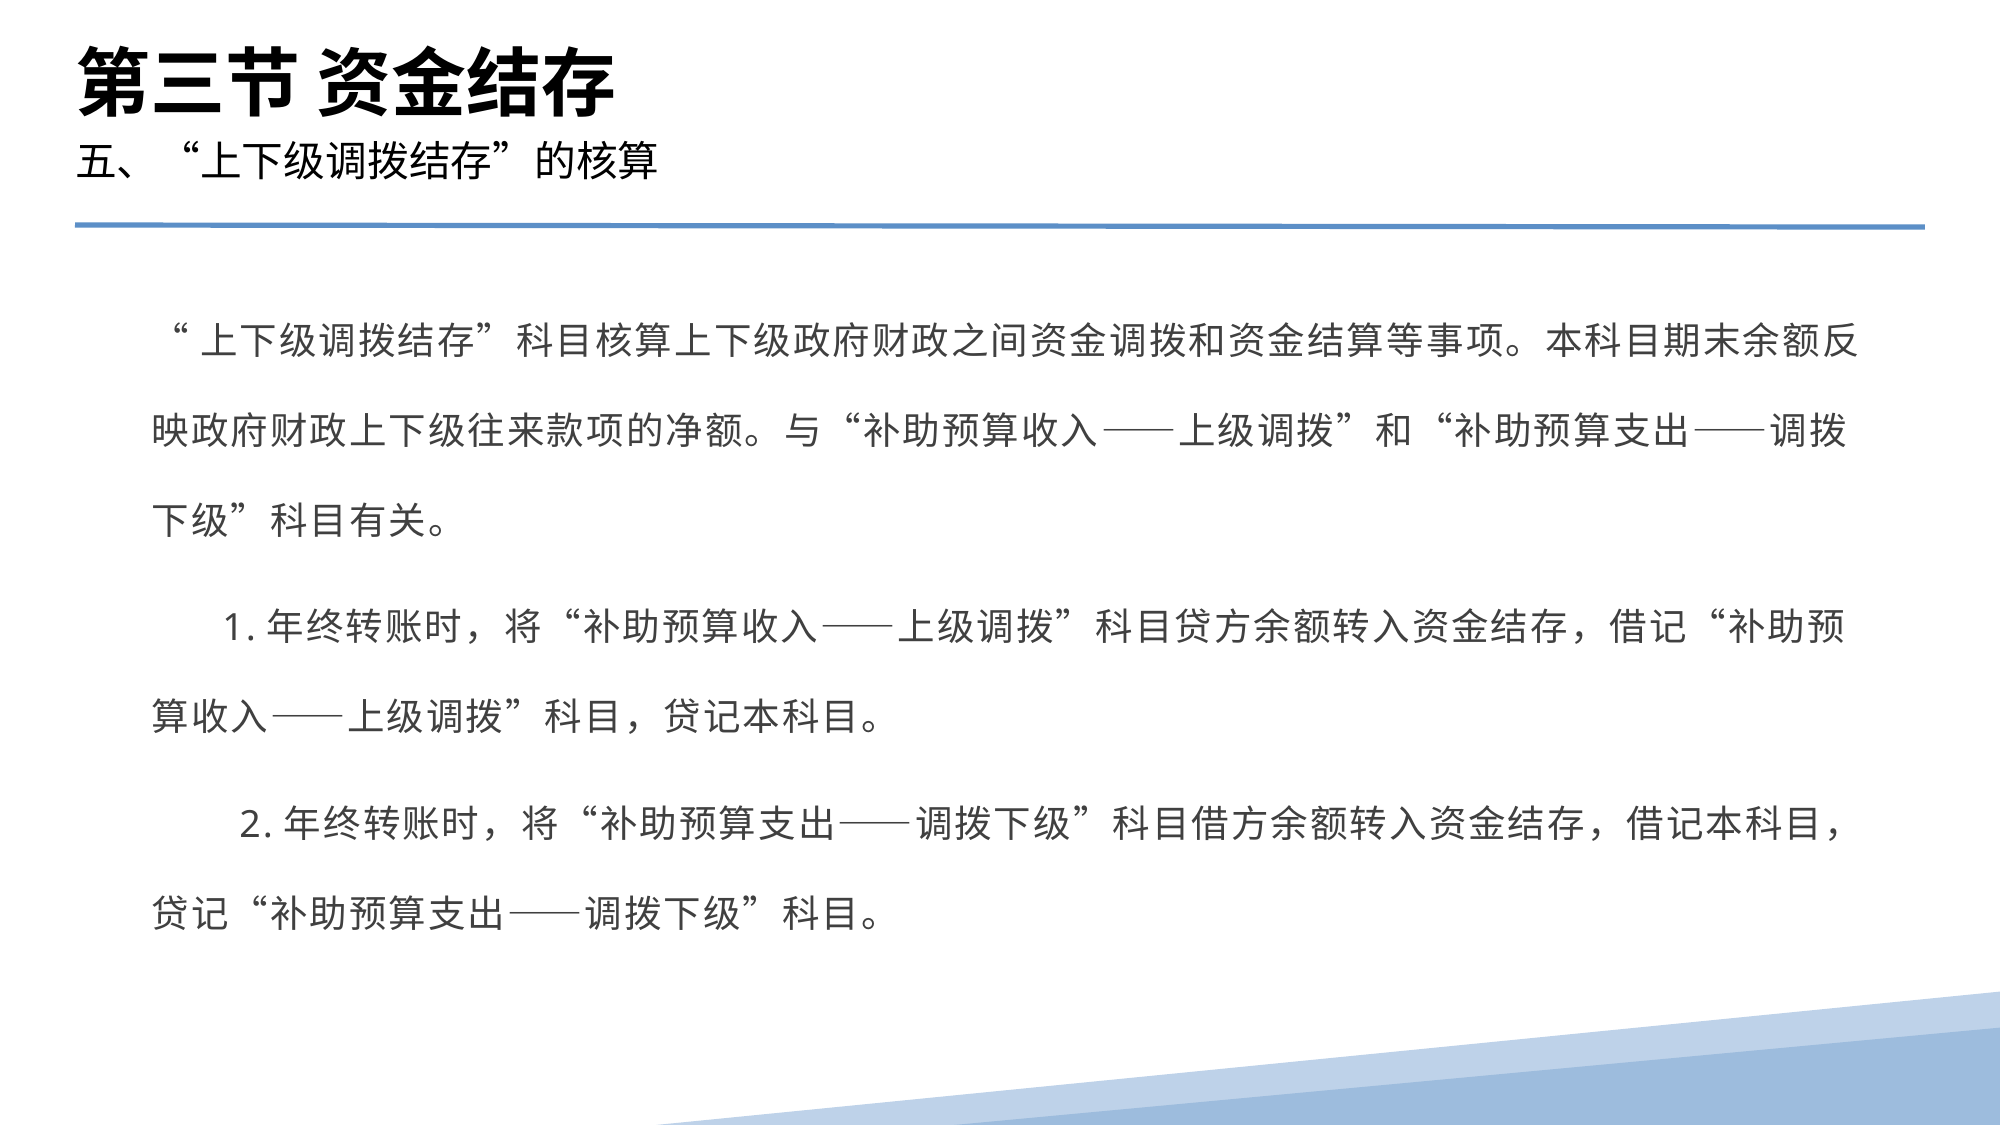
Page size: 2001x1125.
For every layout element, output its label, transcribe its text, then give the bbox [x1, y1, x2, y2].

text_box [74, 224, 1925, 228]
text_box 第三节 资金结存 [75, 24, 1925, 124]
text_box 五、“上下级调拨结存”的核算 [75, 124, 1925, 200]
text_box “上下级调拨结存”科目核算上下级政府财政之间资金调拨和资金结算等事项。本科目期末余额反映政府财政上下级往来款项的净额。与“补助预算收入——上级调拨”和“补助预算支出——调拨下级”科目有关。 1.年终转账时，将“补助预算收入——上级调拨”科目贷方余额转入资金结存，借记“补助预算收入——上级调拨”科目，贷记本科目。 2.年终转账时，将“补助预算支出——调拨下级”科目借方余额转入资金结存，借记本科目，贷记“补助预算支出——调拨下级”科目。 [140, 228, 1884, 982]
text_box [656, 991, 2000, 1125]
